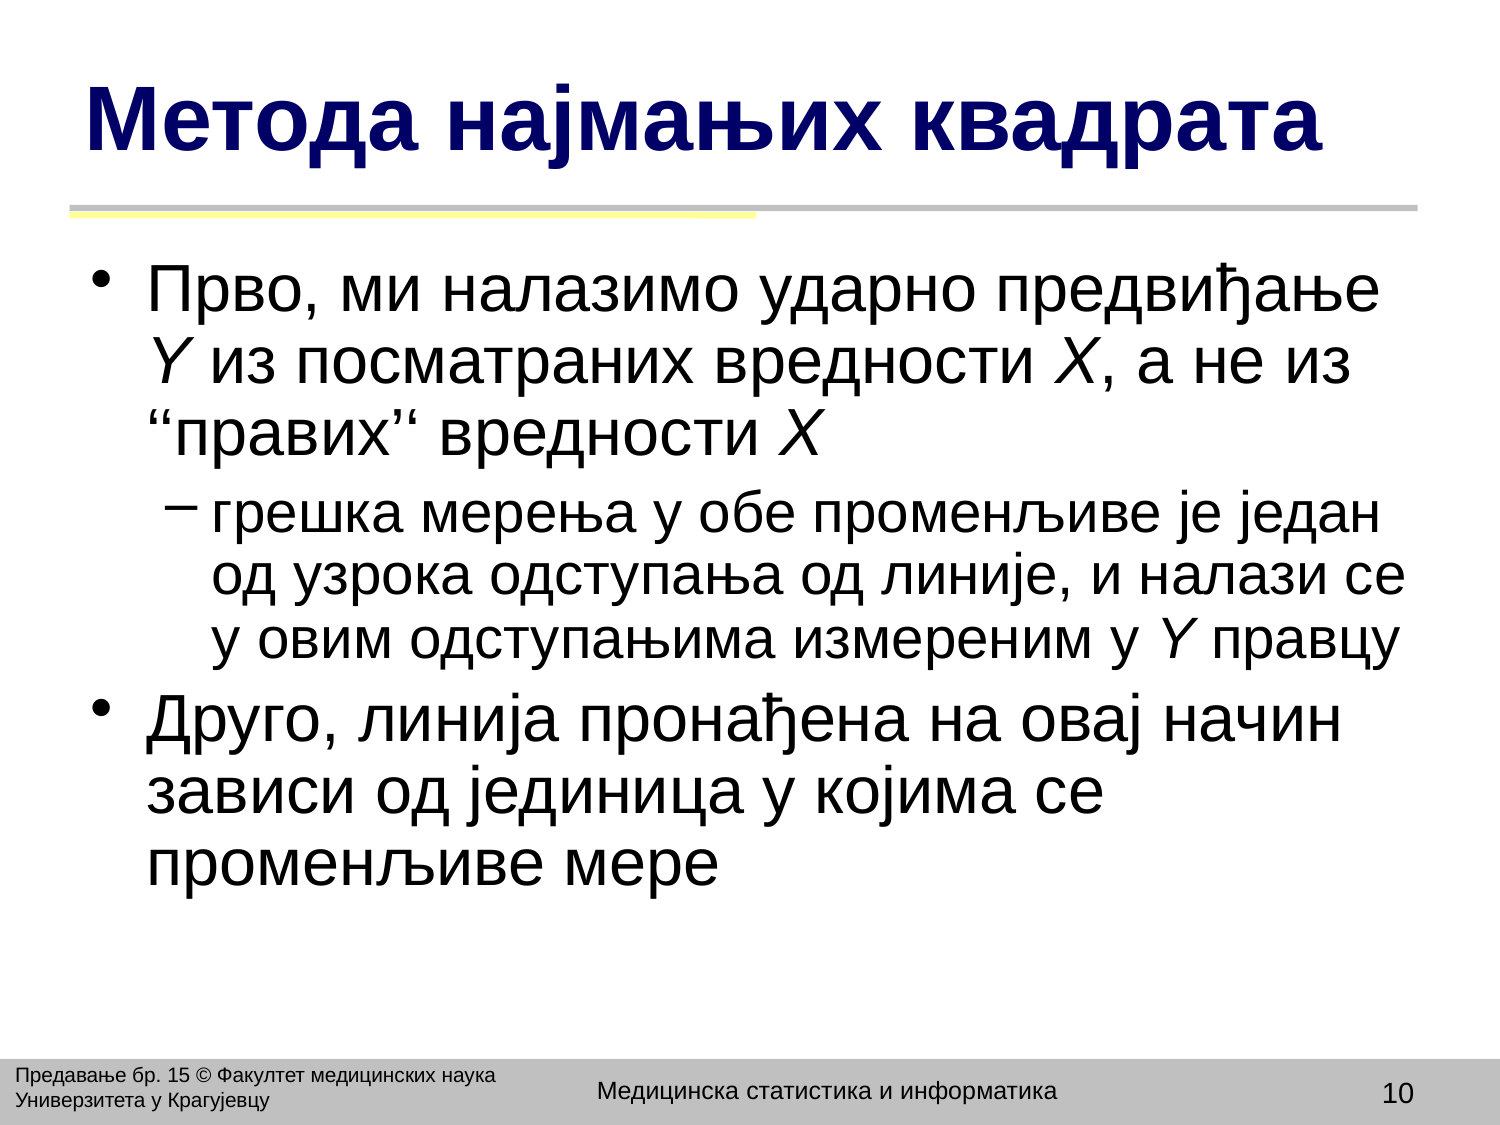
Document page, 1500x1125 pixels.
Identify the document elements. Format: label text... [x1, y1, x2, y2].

slide_number 10 [1164, 1066, 1430, 1125]
title Метода најмањих квадрата [69, 19, 1426, 208]
list Прво, ми налазимо ударно предвиђање Y из посматраних вредности X, а не из ‘‘правих’‘ вредности X грешка мерења у обе променљиве је један од узрока одступања од линије, и налази се у овим одступањима измереним у Y правцу Друго, линија пронађена на овај начин зависи од јединица у којима се променљиве мере [74, 246, 1426, 1023]
slide_number Предавање бр. 15 © Факултет медицинских наука Универзитета у Крагујевцу [0, 1053, 616, 1108]
footer Медицинска статистика и информатика [512, 1066, 1144, 1125]
